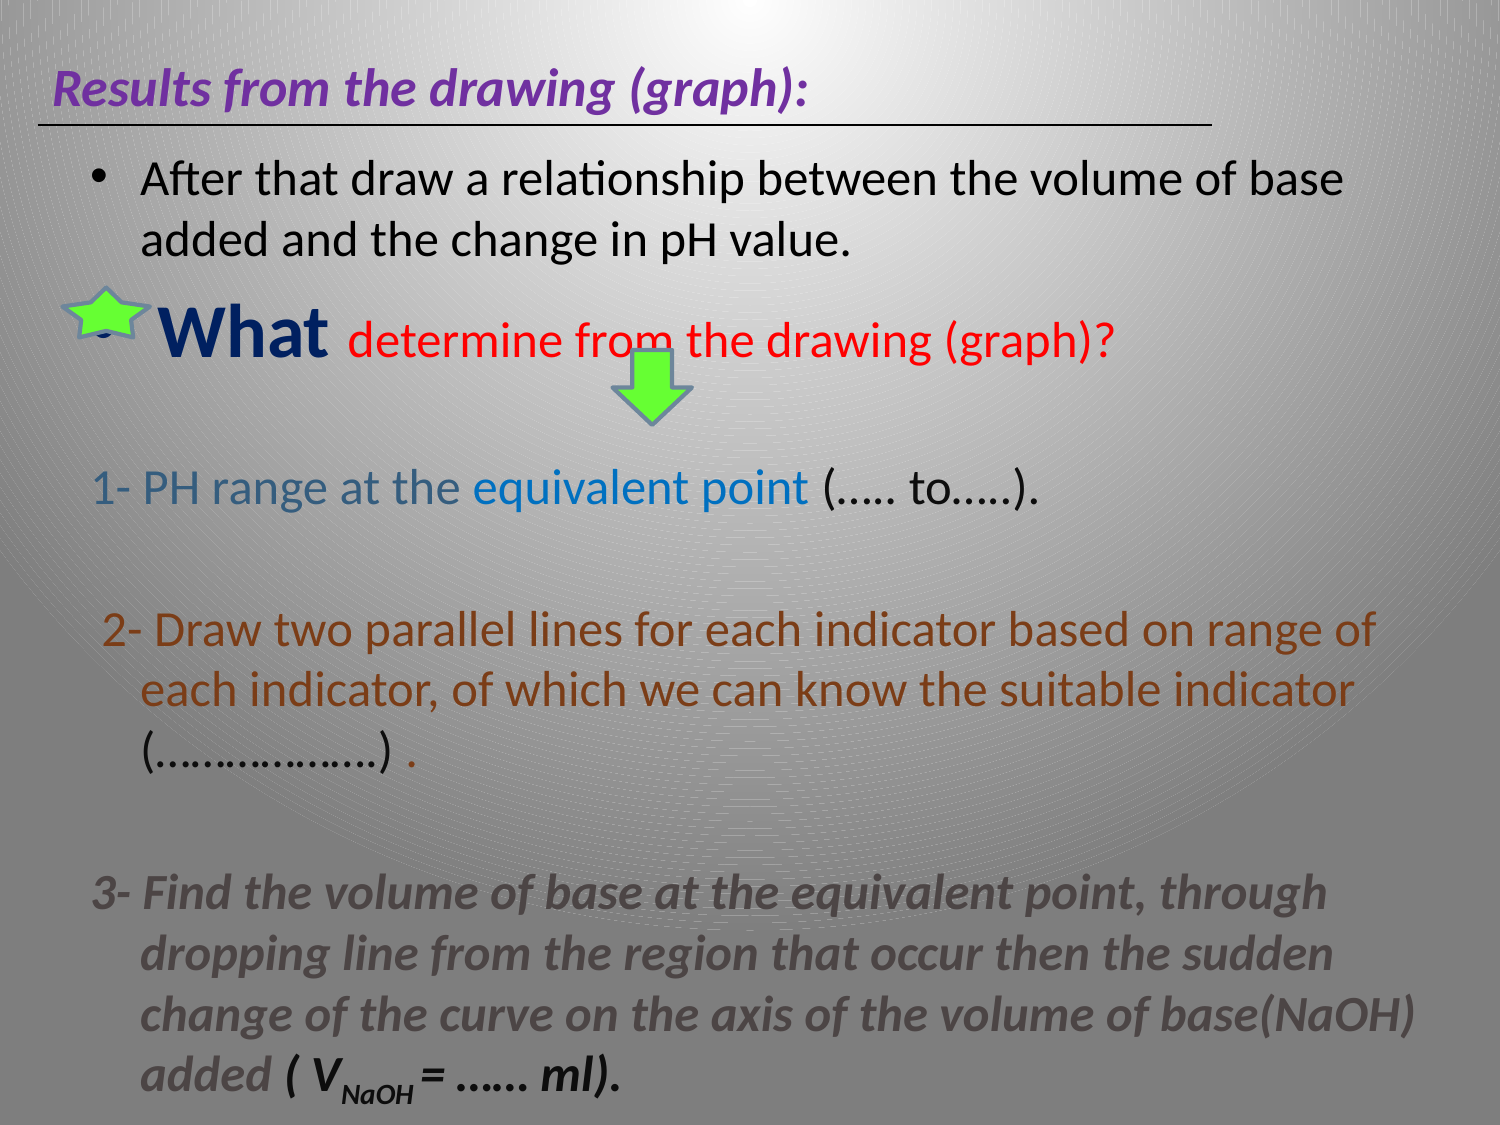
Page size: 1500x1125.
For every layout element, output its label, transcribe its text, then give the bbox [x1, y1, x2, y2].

text_box [60, 285, 152, 340]
text_box [610, 347, 694, 427]
title Results from the drawing (graph): [37, 45, 1425, 125]
list After that draw a relationship between the volume of base added and the change in pH value. What determine from the drawing (graph)? 1- PH range at the equivalent point (….. to…..). 2- Draw two parallel lines for each indicator based on range of each indicator, of which we can know the suitable indicator (……………….) . 3- Find the volume of base at the equivalent point, through dropping line from the region that occur then the sudden change of the curve on the axis of the volume of base(NaOH) added ( VNaOH = …… ml). [75, 137, 1500, 1125]
